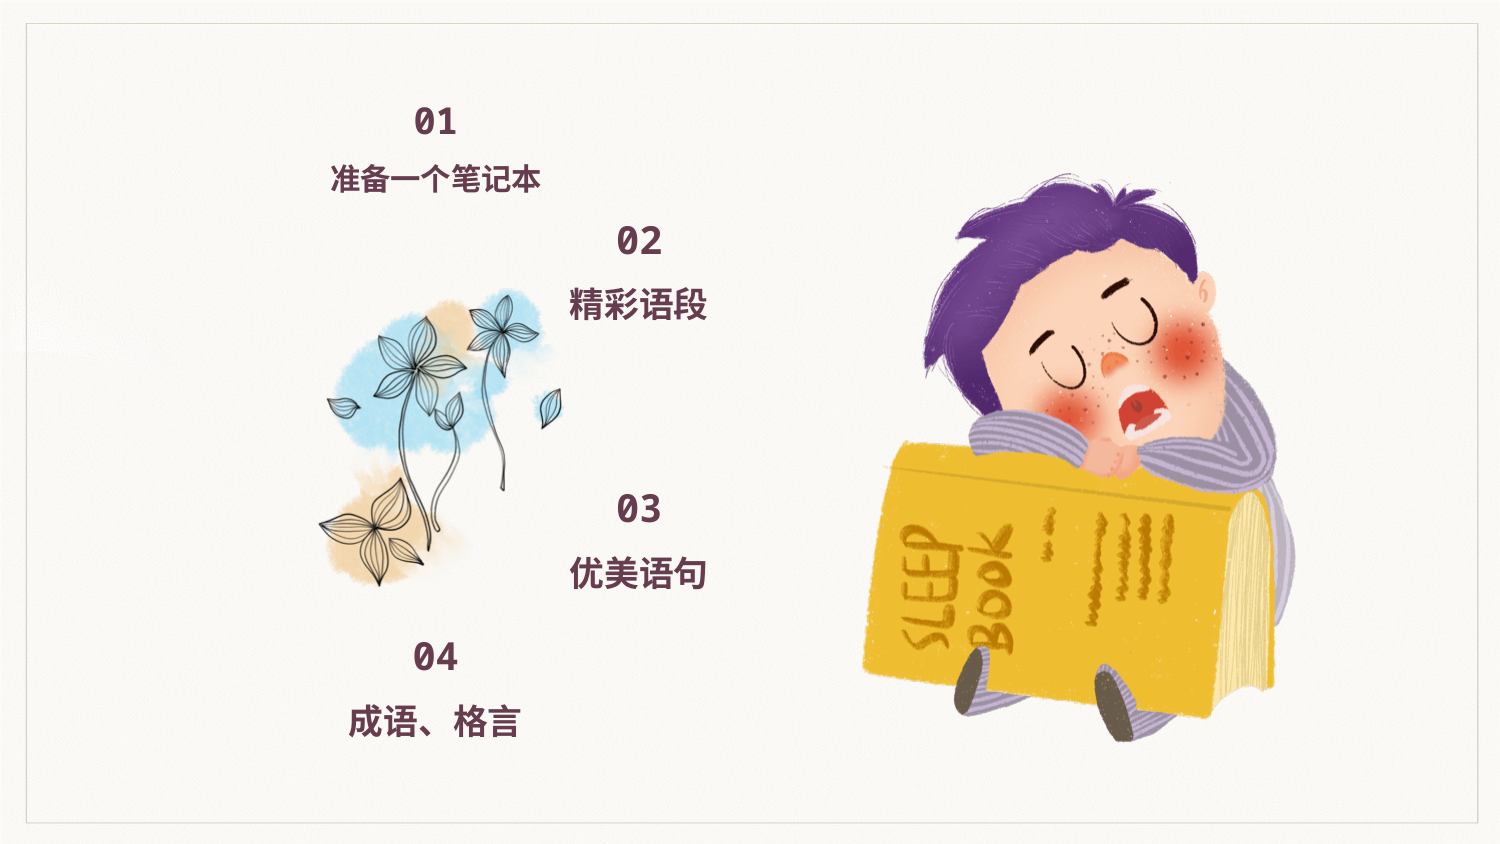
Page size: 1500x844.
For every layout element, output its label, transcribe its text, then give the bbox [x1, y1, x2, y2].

text_box 01 准备一个笔记本 [246, 66, 626, 205]
text_box 04 成语、格言 [246, 600, 626, 749]
text_box 03 优美语句 [613, 452, 713, 601]
picture [0, 0, 1500, 844]
text_box 02 精彩语段 [450, 184, 713, 333]
